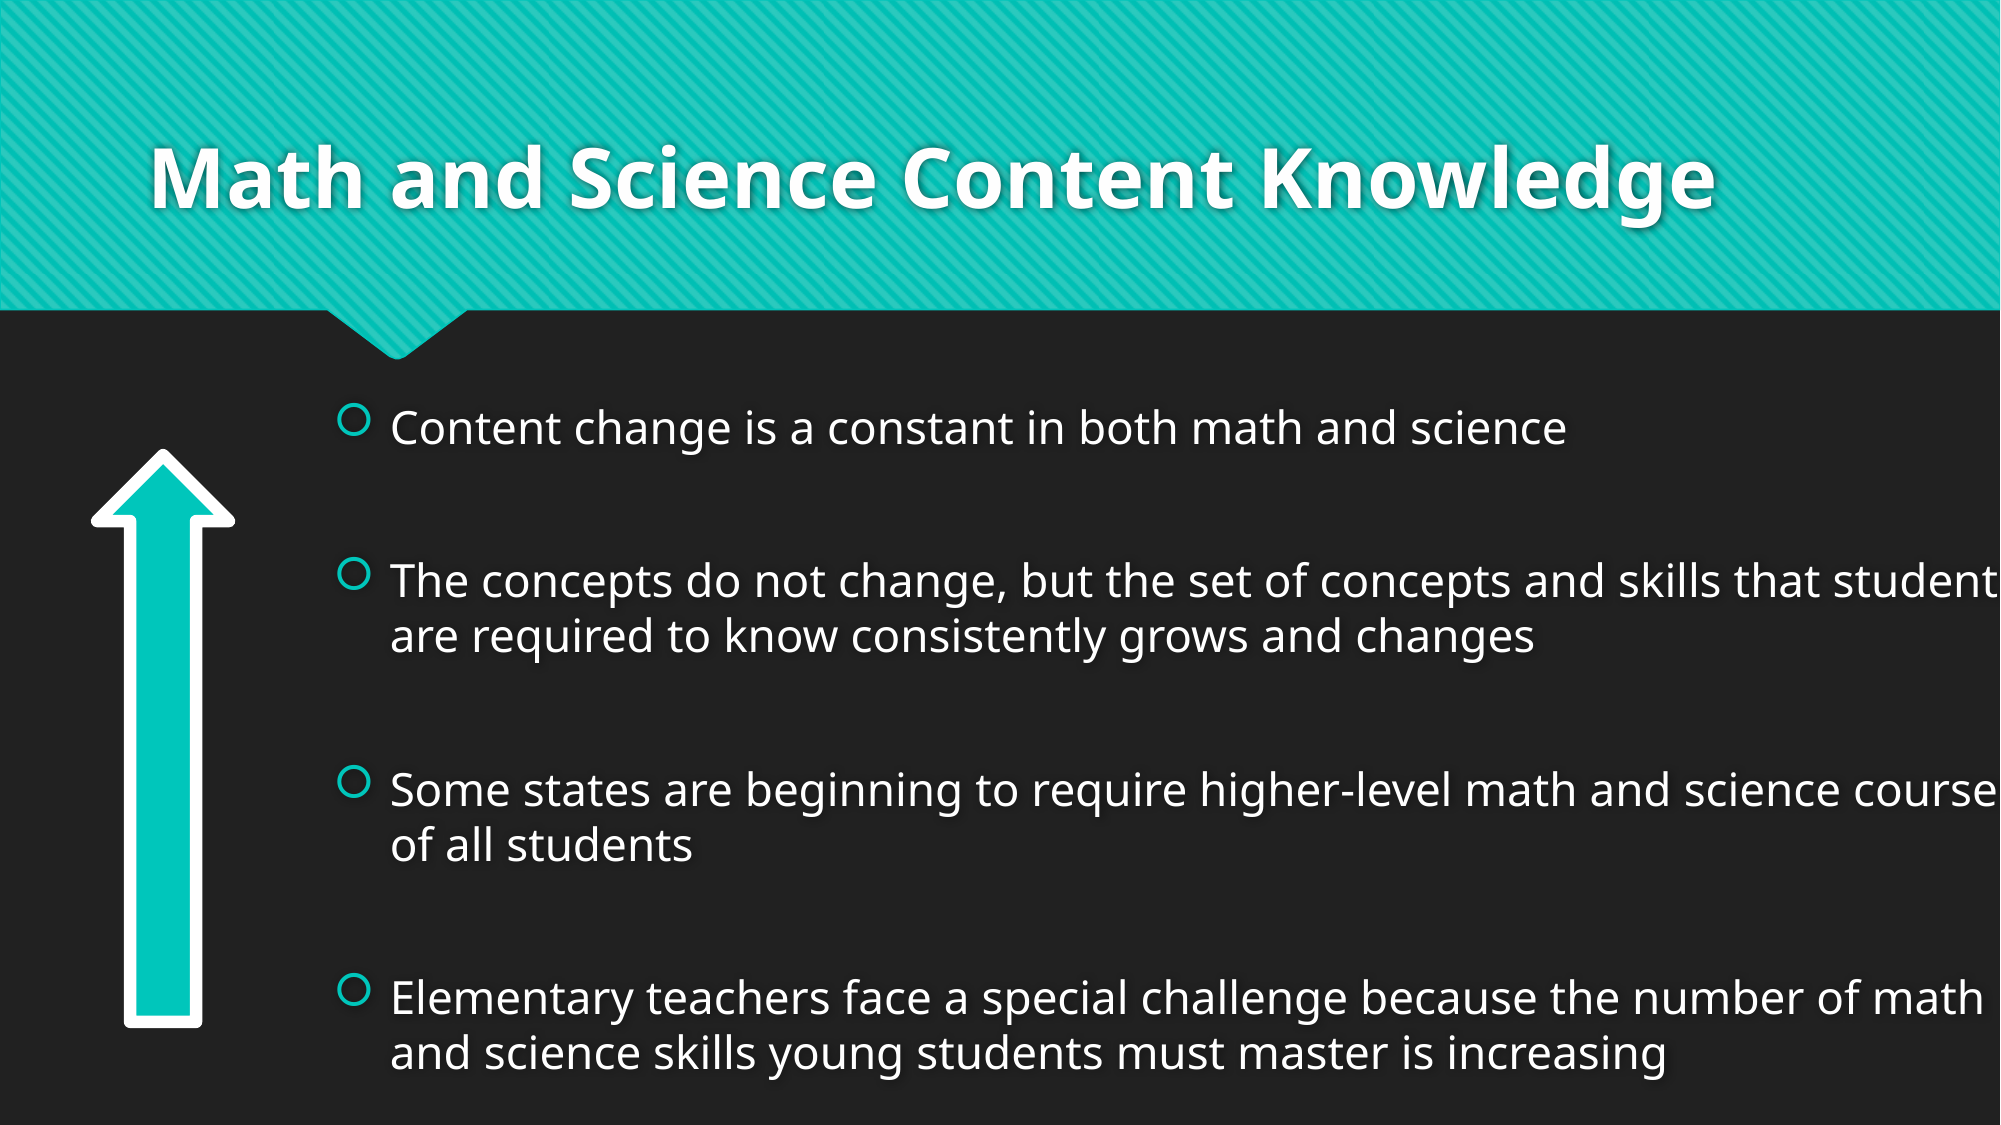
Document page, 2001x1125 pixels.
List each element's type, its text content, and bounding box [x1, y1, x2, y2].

title Math and Science Content Knowledge [132, 73, 1868, 233]
text_box [95, 454, 231, 1024]
list Content change is a constant in both math and science The concepts do not change, but the set of concepts and skills that students are required to know consistently grows and changes Some states are beginning to require higher-level math and science courses of all students Elementary teachers face a special challenge because the number of math and science skills young students must master is increasing [318, 352, 2000, 1125]
